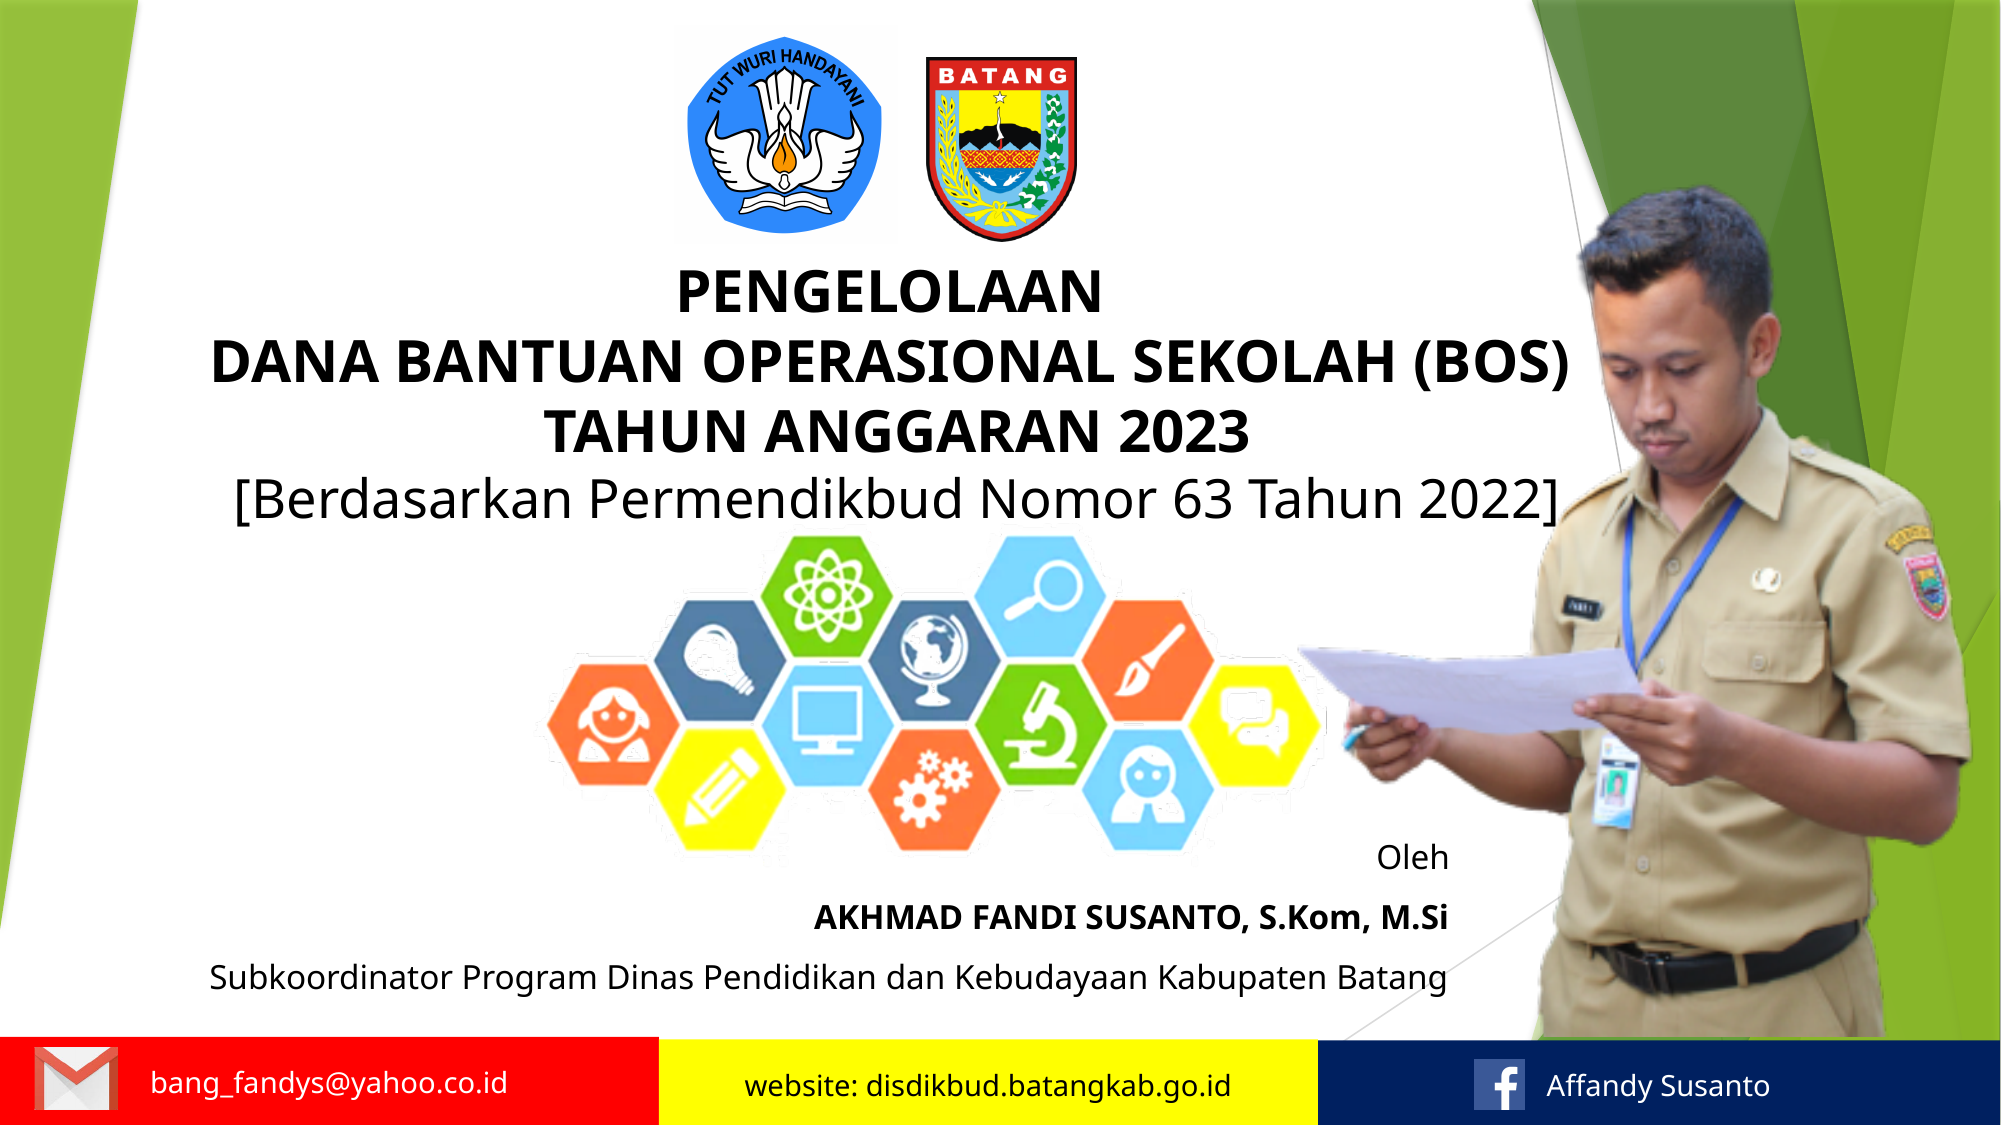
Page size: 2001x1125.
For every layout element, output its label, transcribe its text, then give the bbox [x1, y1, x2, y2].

picture [926, 56, 1078, 243]
text_box Affandy Susanto [1319, 1047, 2000, 1125]
text_box Oleh AKHMAD FANDI SUSANTO, S.Kom, M.Si Subkoordinator Program Dinas Pendidikan dan Kebudayaan Kabupaten Batang [109, 808, 1250, 1004]
text_box bang_fandys@yahoo.co.id [0, 1035, 661, 1125]
title PENGELOLAAN DANA BANTUAN OPERASIONAL SEKOLAH (BOS) TAHUN ANGGARAN 2023 [Berdasarkan Permendikbud Nomor 63 Tahun 2022] [127, 316, 1250, 602]
picture [524, 0, 2001, 1038]
text_box website: disdikbud.batangkab.go.id [657, 1038, 1319, 1125]
picture [34, 1046, 119, 1111]
picture [1473, 1058, 1526, 1111]
picture [674, 24, 899, 245]
